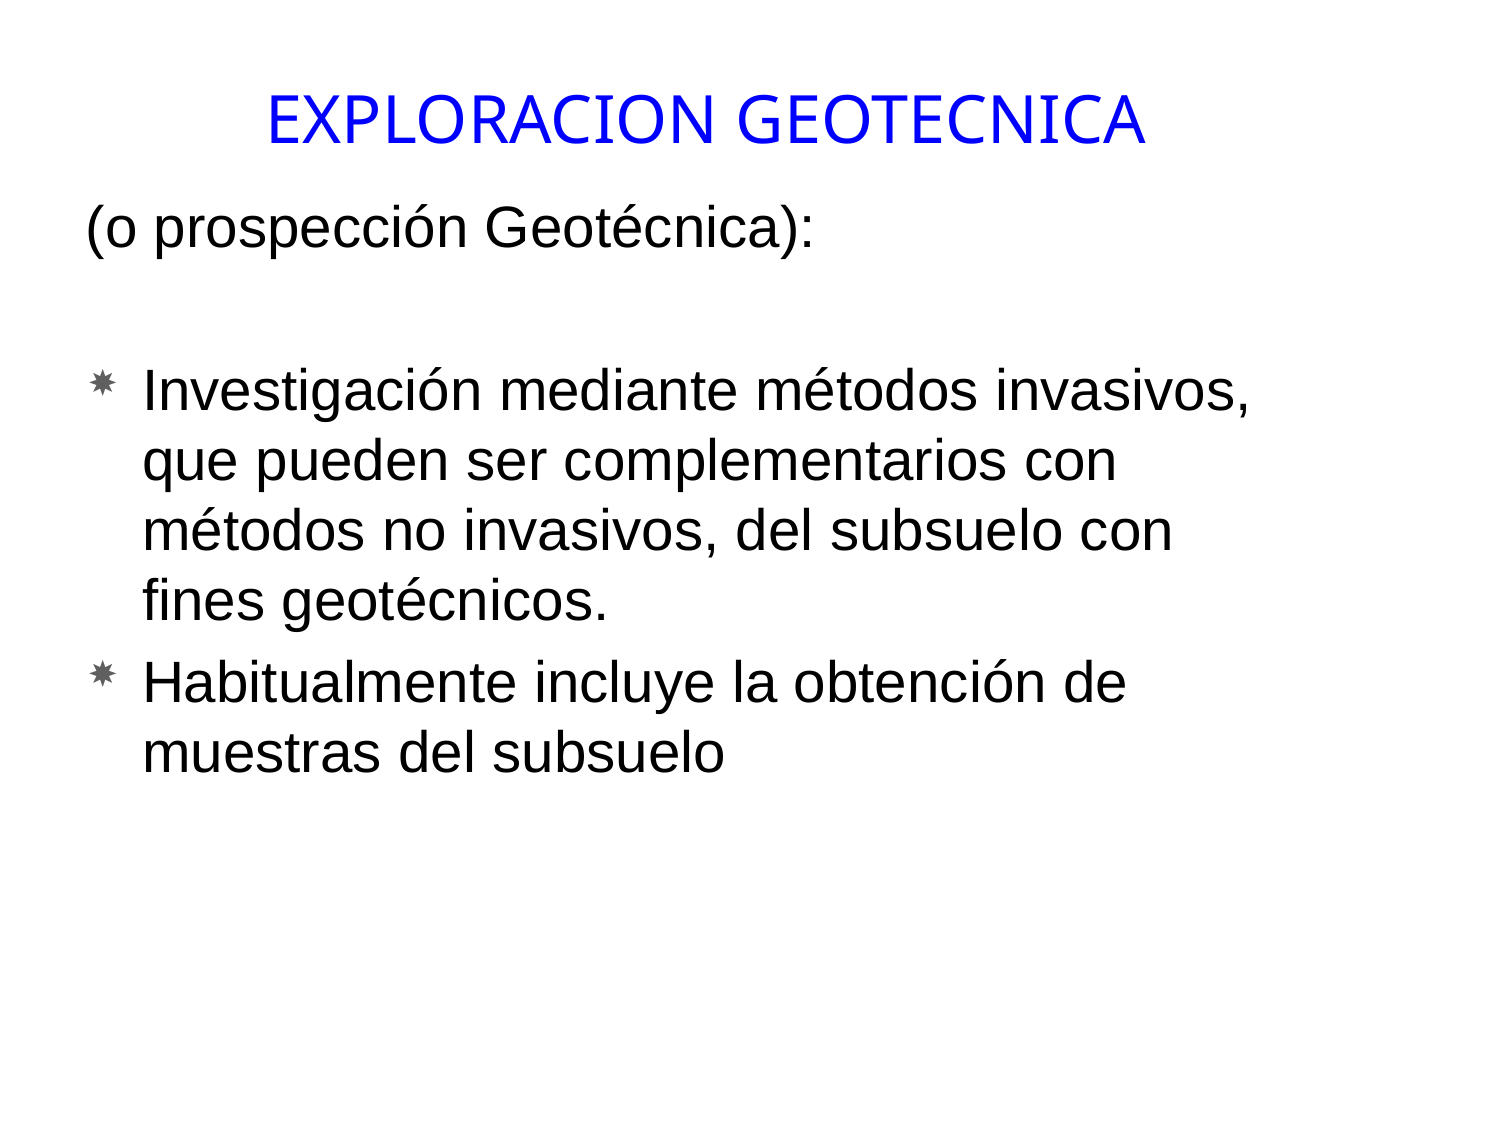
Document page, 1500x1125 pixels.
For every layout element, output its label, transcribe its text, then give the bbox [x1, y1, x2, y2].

list (o prospección Geotécnica): Investigación mediante métodos invasivos, que pueden ser complementarios con métodos no invasivos, del subsuelo con fines geotécnicos. Habitualmente incluye la obtención de muestras del subsuelo [70, 180, 1309, 857]
title EXPLORACION GEOTECNICA [93, 69, 1319, 165]
